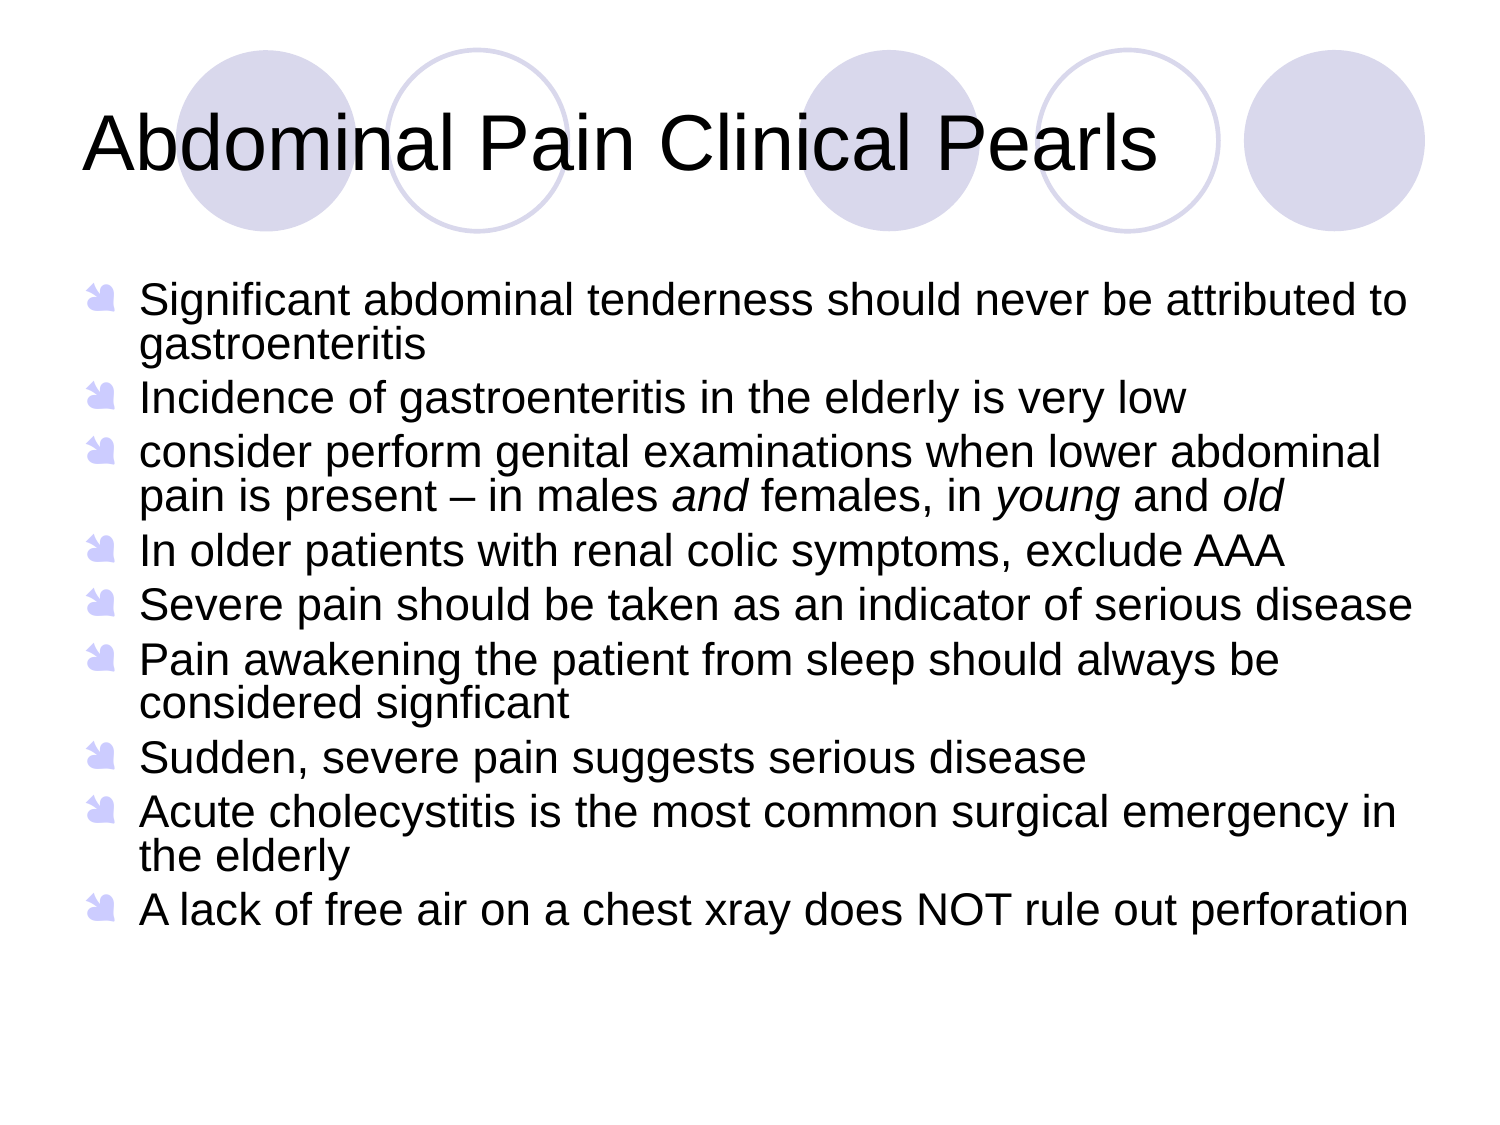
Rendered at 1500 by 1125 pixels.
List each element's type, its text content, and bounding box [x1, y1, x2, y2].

title Abdominal Pain Clinical Pearls [74, 44, 1426, 234]
list Significant abdominal tenderness should never be attributed to gastroenteritis Incidence of gastroenteritis in the elderly is very low consider perform genital examinations when lower abdominal pain is present – in males and females, in young and old In older patients with renal colic symptoms, exclude AAA Severe pain should be taken as an indicator of serious disease Pain awakening the patient from sleep should always be considered signficant Sudden, severe pain suggests serious disease Acute cholecystitis is the most common surgical emergency in the elderly A lack of free air on a chest xray does NOT rule out perforation [74, 272, 1426, 1017]
